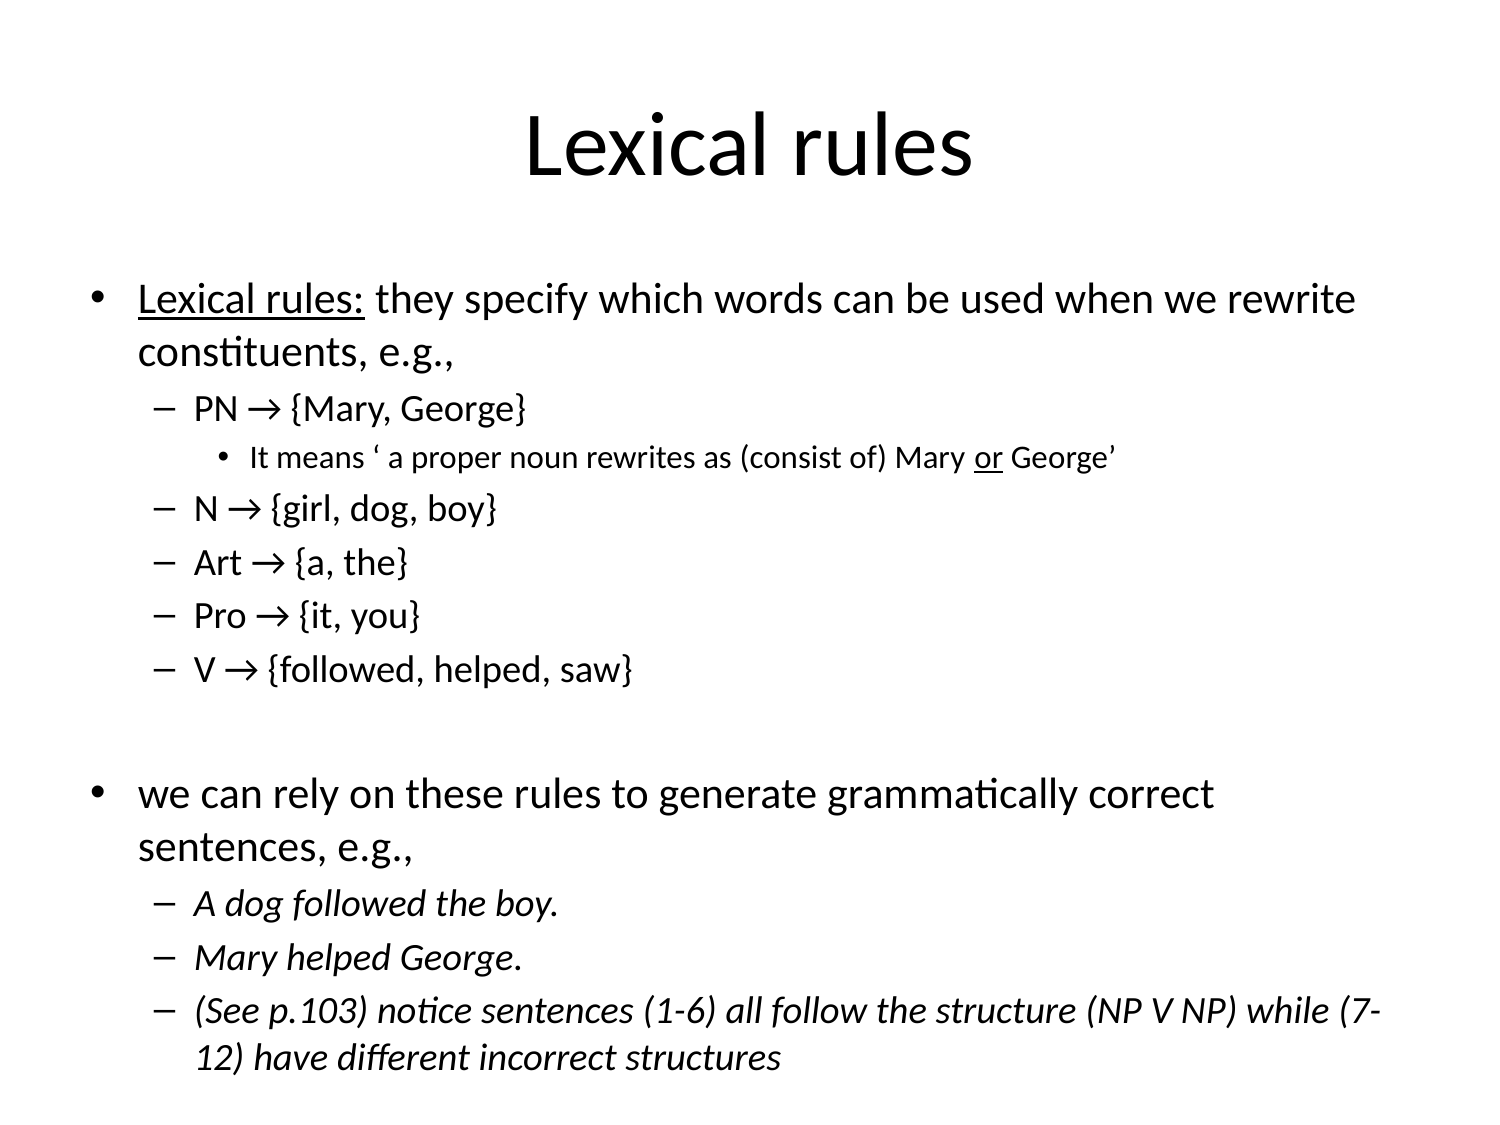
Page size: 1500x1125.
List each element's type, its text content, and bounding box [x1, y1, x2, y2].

list Lexical rules: they specify which words can be used when we rewrite constituents, e.g., PN → {Mary, George} It means ‘ a proper noun rewrites as (consist of) Mary or George’ N → {girl, dog, boy} Art → {a, the} Pro → {it, you} V → {followed, helped, saw} we can rely on these rules to generate grammatically correct sentences, e.g., A dog followed the boy. Mary helped George. (See p.103) notice sentences (1-6) all follow the structure (NP V NP) while (7-12) have different incorrect structures [75, 262, 1425, 1088]
title Lexical rules [75, 45, 1425, 233]
